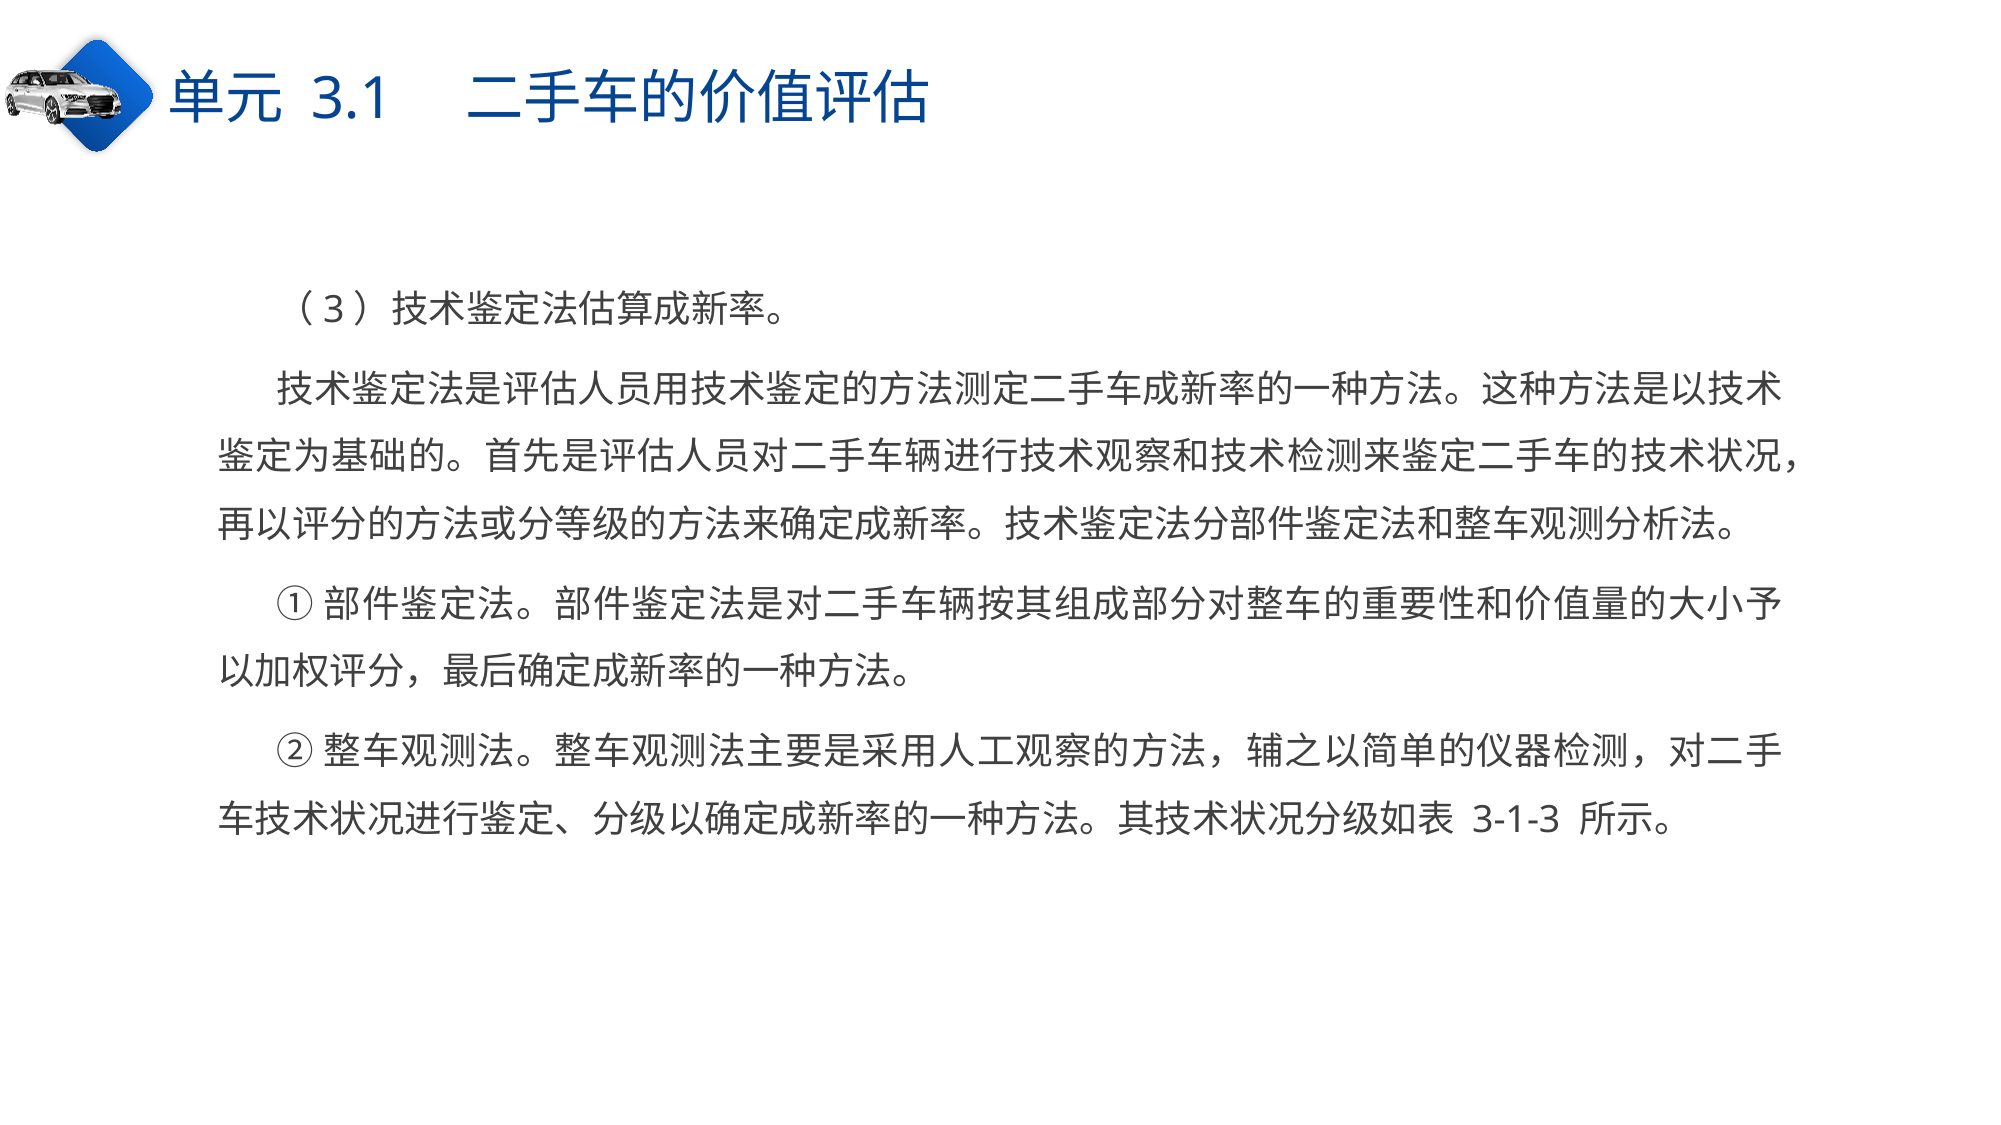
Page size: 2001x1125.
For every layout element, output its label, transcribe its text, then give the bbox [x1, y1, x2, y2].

text_box 单元 3.1 二手车的价值评估 [152, 52, 946, 138]
text_box （3）技术鉴定法估算成新率。 技术鉴定法是评估人员用技术鉴定的方法测定二手车成新率的一种方法。这种方法是以技术鉴定为基础的。首先是评估人员对二手车辆进行技术观察和技术检测来鉴定二手车的技术状况，再以评分的方法或分等级的方法来确定成新率。技术鉴定法分部件鉴定法和整车观测分析法。 ①部件鉴定法。部件鉴定法是对二手车辆按其组成部分对整车的重要性和价值量的大小予以加权评分，最后确定成新率的一种方法。 ②整车观测法。整车观测法主要是采用人工观察的方法，辅之以简单的仪器检测，对二手车技术状况进行鉴定、分级以确定成新率的一种方法。其技术状况分级如表 3-1-3 所示。 [202, 254, 1798, 847]
picture [0, 31, 125, 157]
